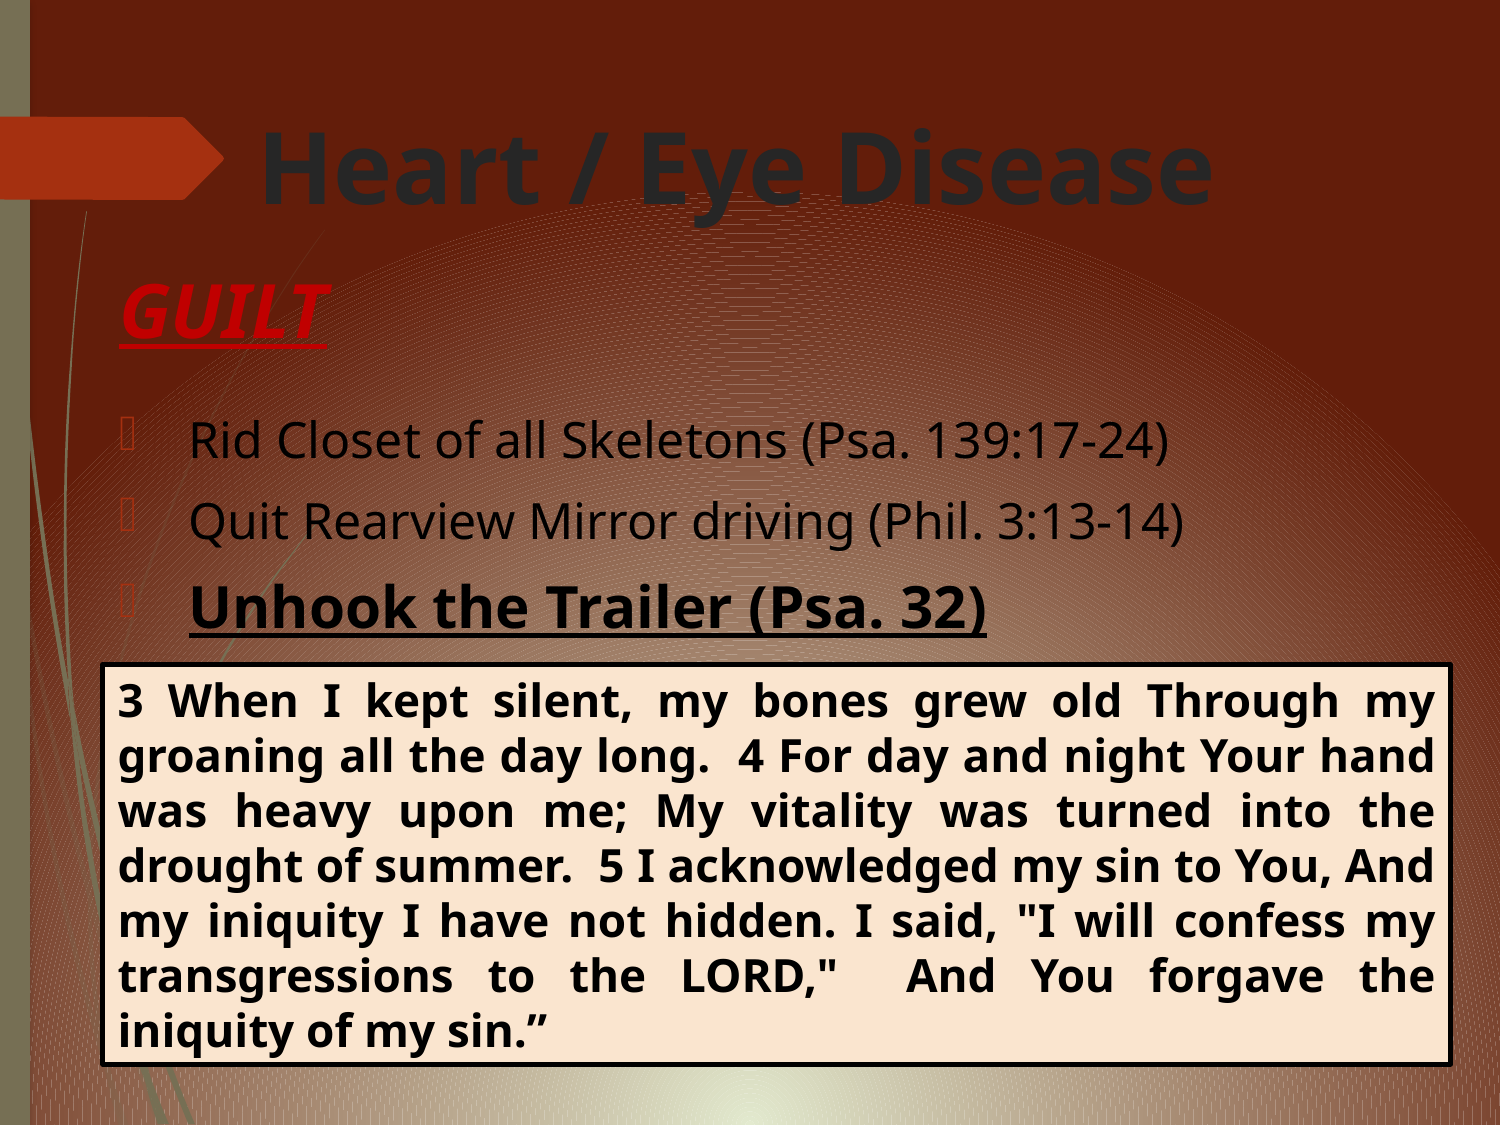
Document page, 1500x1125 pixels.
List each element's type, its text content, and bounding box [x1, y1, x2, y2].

list GUILT Rid Closet of all Skeletons (Psa. 139:17-24) Quit Rearview Mirror driving (Phil. 3:13-14) Unhook the Trailer (Psa. 32) [104, 255, 1500, 1074]
text_box 3 When I kept silent, my bones grew old Through my groaning all the day long. 4 For day and night Your hand was heavy upon me; My vitality was turned into the drought of summer. 5 I acknowledged my sin to You, And my iniquity I have not hidden. I said, "I will confess my transgressions to the LORD," And You forgave the iniquity of my sin.” [102, 664, 1451, 1065]
title Heart / Eye Disease [242, 96, 1324, 255]
